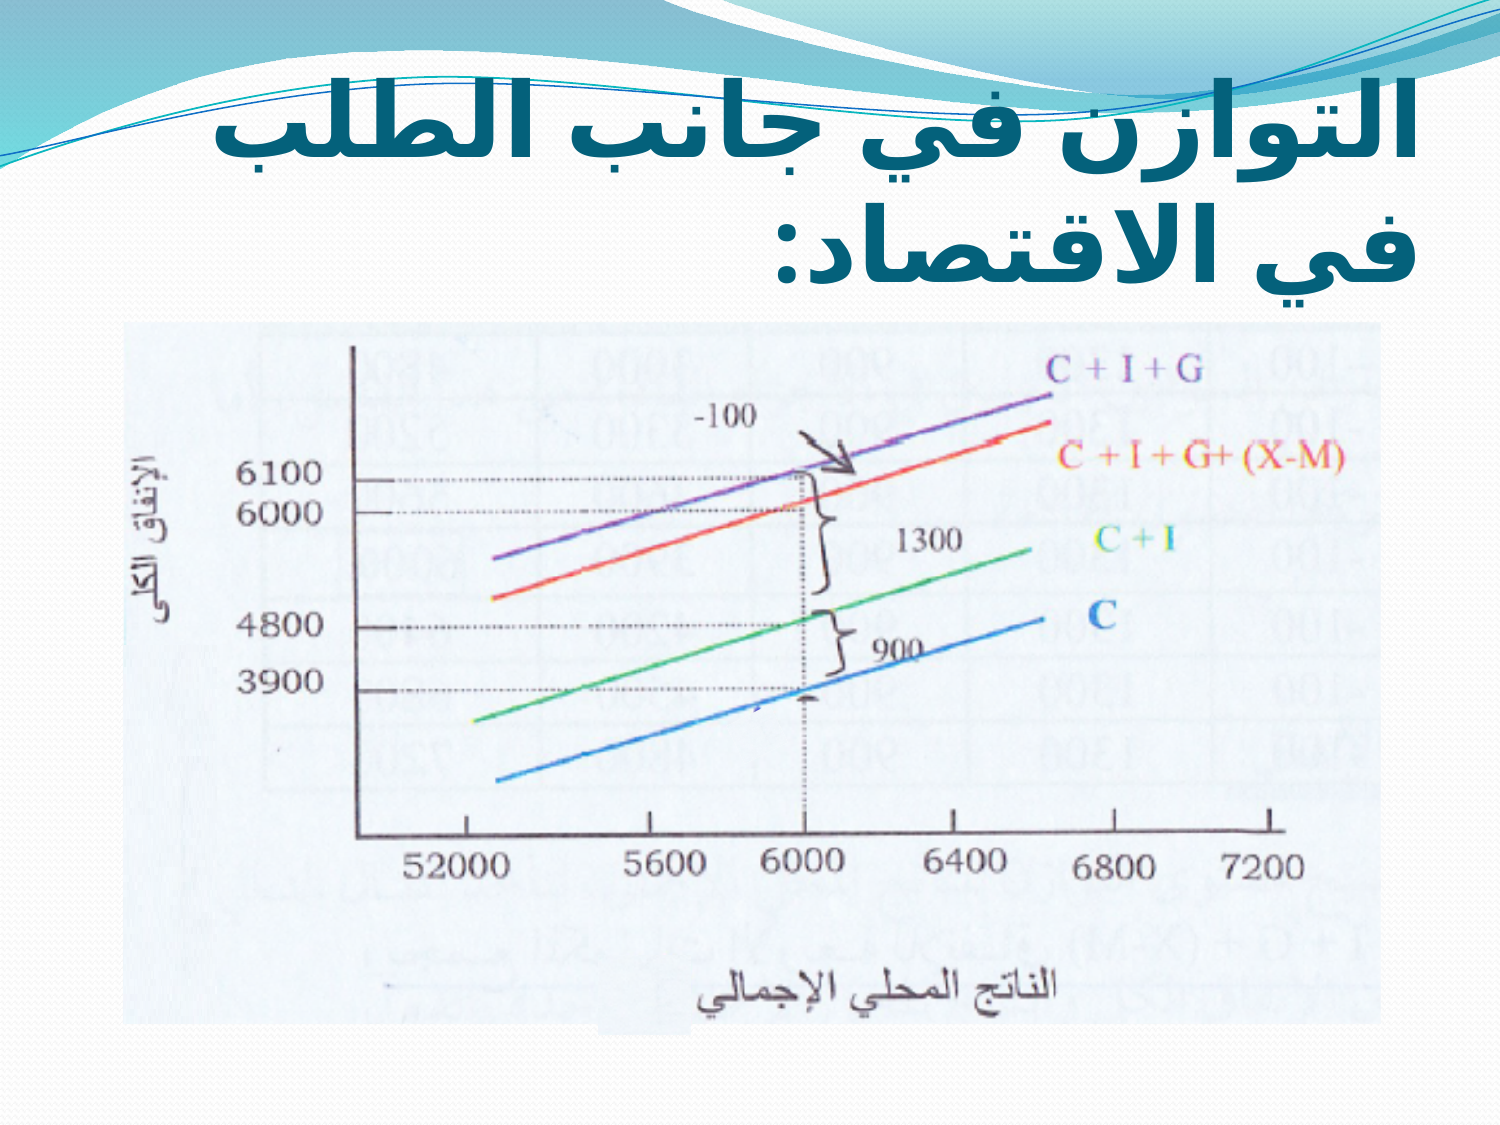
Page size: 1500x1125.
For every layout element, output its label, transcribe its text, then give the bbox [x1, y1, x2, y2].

picture [1109, 323, 1380, 1023]
title التوازن في جانب الطلب في الاقتصاد: [75, 115, 394, 303]
picture [413, 133, 434, 143]
picture [123, 323, 396, 1024]
picture [401, 43, 1104, 1125]
title التوازن في جانب الطلب في الاقتصاد: [1111, 115, 1425, 303]
